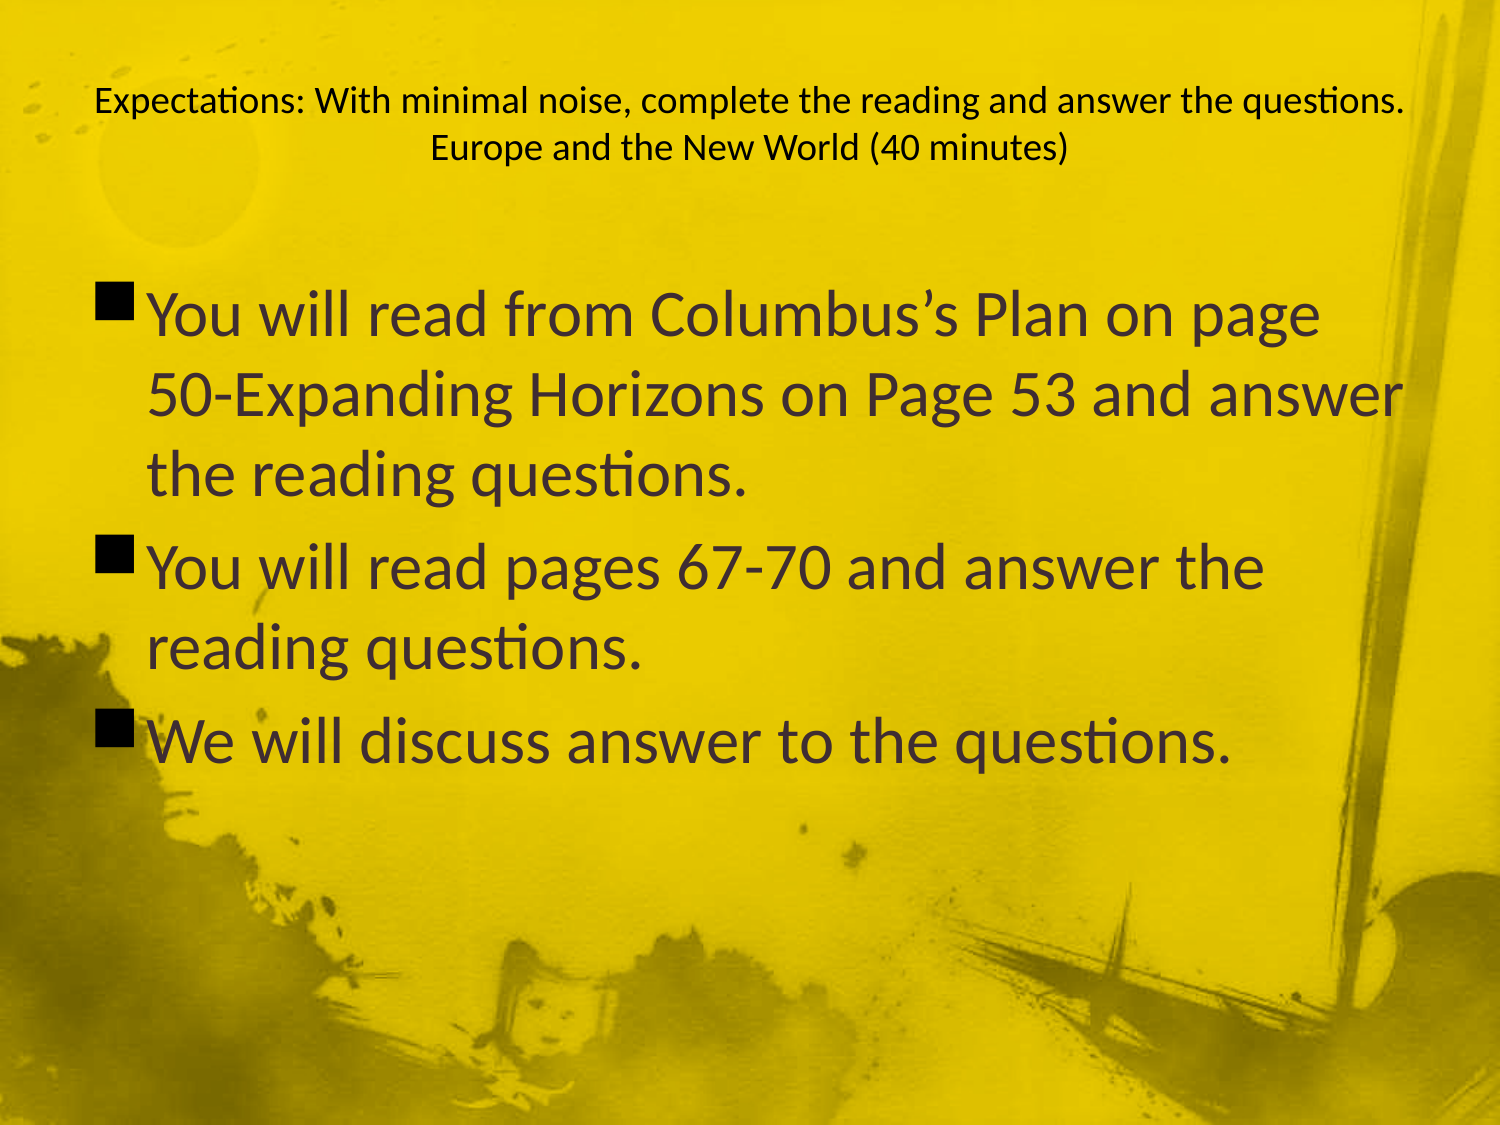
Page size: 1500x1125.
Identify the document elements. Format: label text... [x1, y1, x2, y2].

title Expectations: With minimal noise, complete the reading and answer the questions. Europe and the New World (40 minutes) [75, 50, 1425, 193]
list You will read from Columbus’s Plan on page 50-Expanding Horizons on Page 53 and answer the reading questions. You will read pages 67-70 and answer the reading questions. We will discuss answer to the questions. [75, 262, 1425, 1005]
